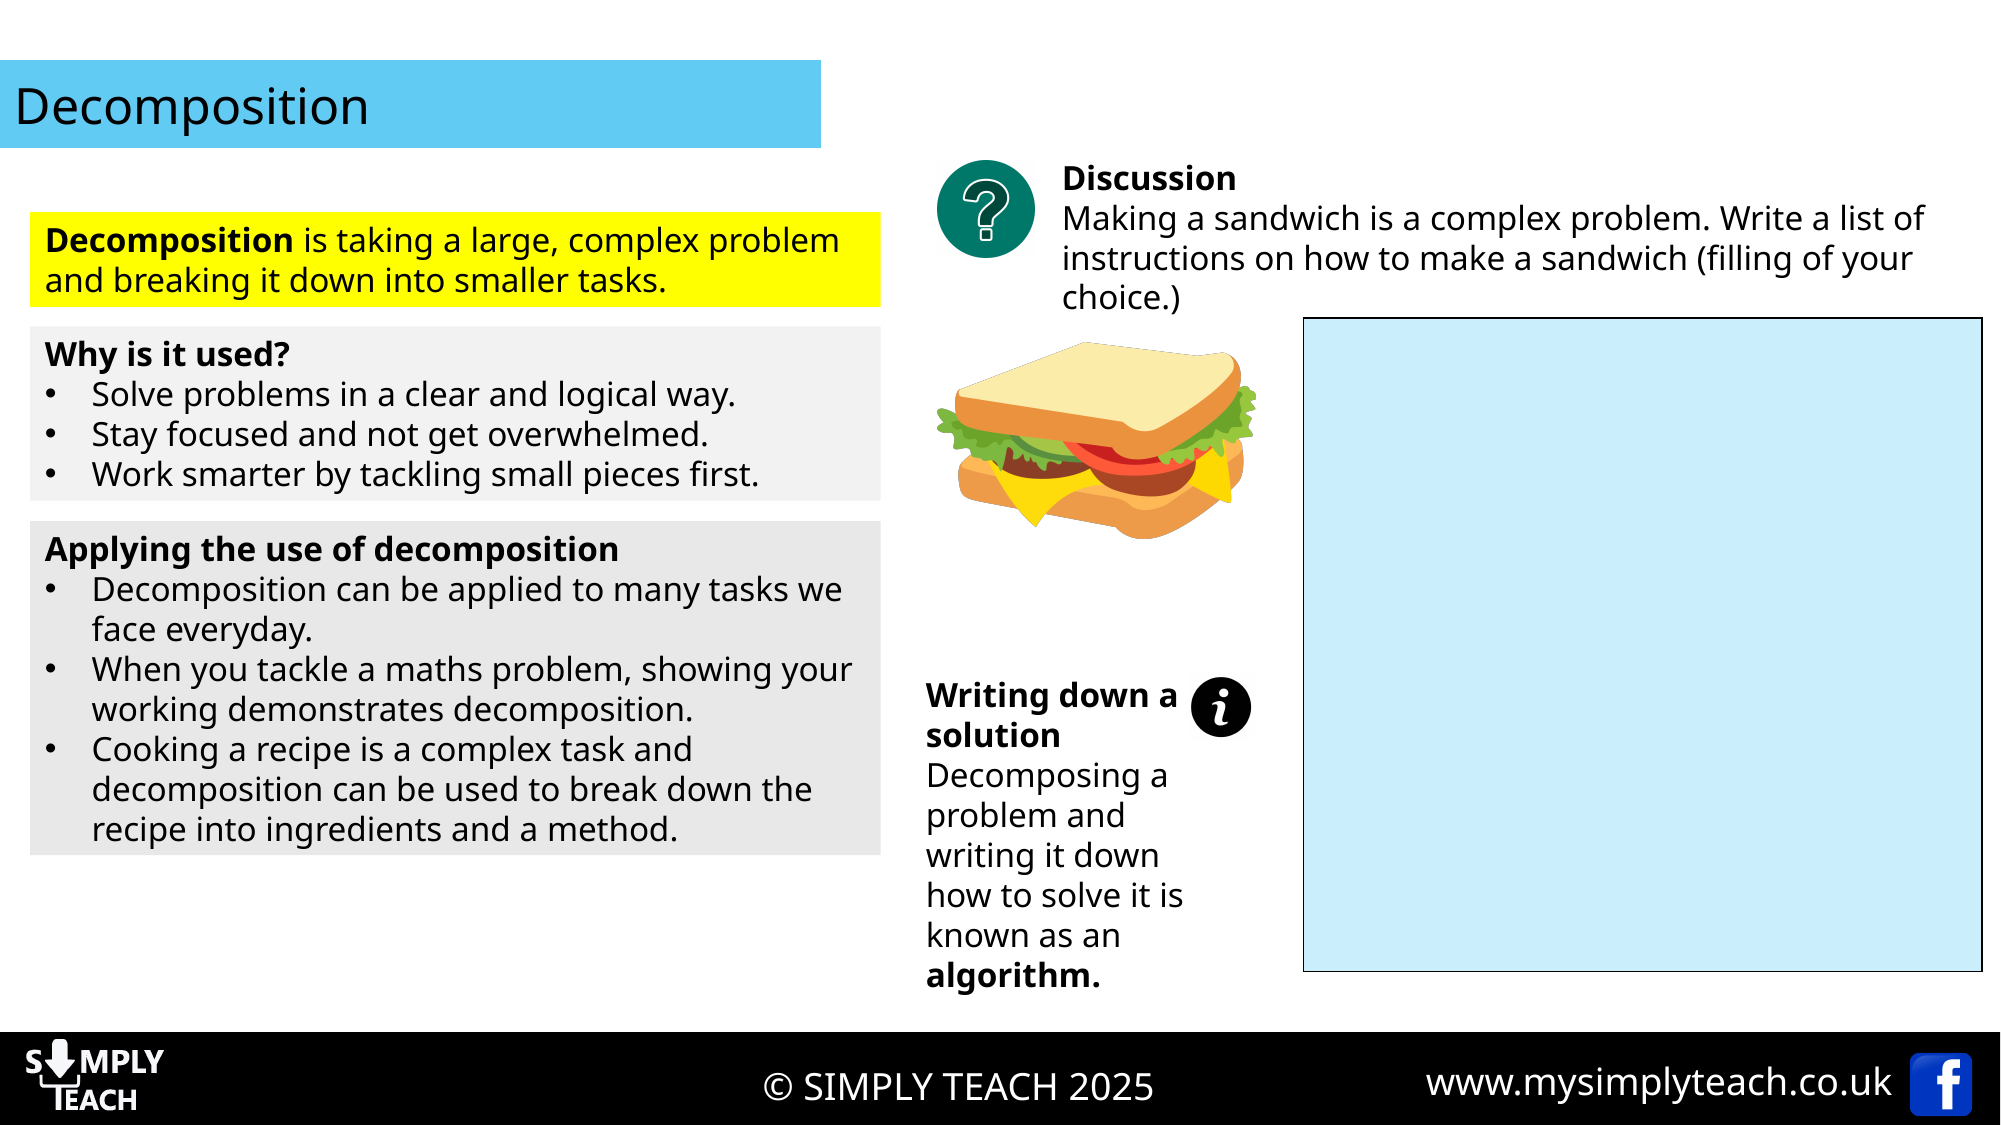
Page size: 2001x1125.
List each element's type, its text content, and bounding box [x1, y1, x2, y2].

text_box Discussion Making a sandwich is a complex problem. Write a list of instructions on how to make a sandwich (filling of your choice.) [1047, 149, 2000, 324]
text_box Decomposition is taking a large, complex problem and breaking it down into smaller tasks. [30, 212, 881, 307]
text_box Why is it used? Solve problems in a clear and logical way. Stay focused and not get overwhelmed. Work smarter by tackling small pieces first. [30, 326, 881, 501]
text_box Writing down a solution Decomposing a problem and writing it down how to solve it is known as an algorithm. [911, 666, 1248, 1002]
text_box Decomposition [0, 60, 821, 148]
picture [936, 341, 1257, 540]
picture [936, 159, 1035, 258]
picture [1907, 1050, 1975, 1119]
text_box Applying the use of decomposition Decomposition can be applied to many tasks we face everyday. When you tackle a maths problem, showing your working demonstrates decomposition. Cooking a recipe is a complex task and decomposition can be used to break down the recipe into ingredients and a method. [30, 521, 881, 856]
picture [15, 1033, 182, 1122]
picture [1188, 673, 1256, 742]
text_box [1303, 318, 1983, 972]
